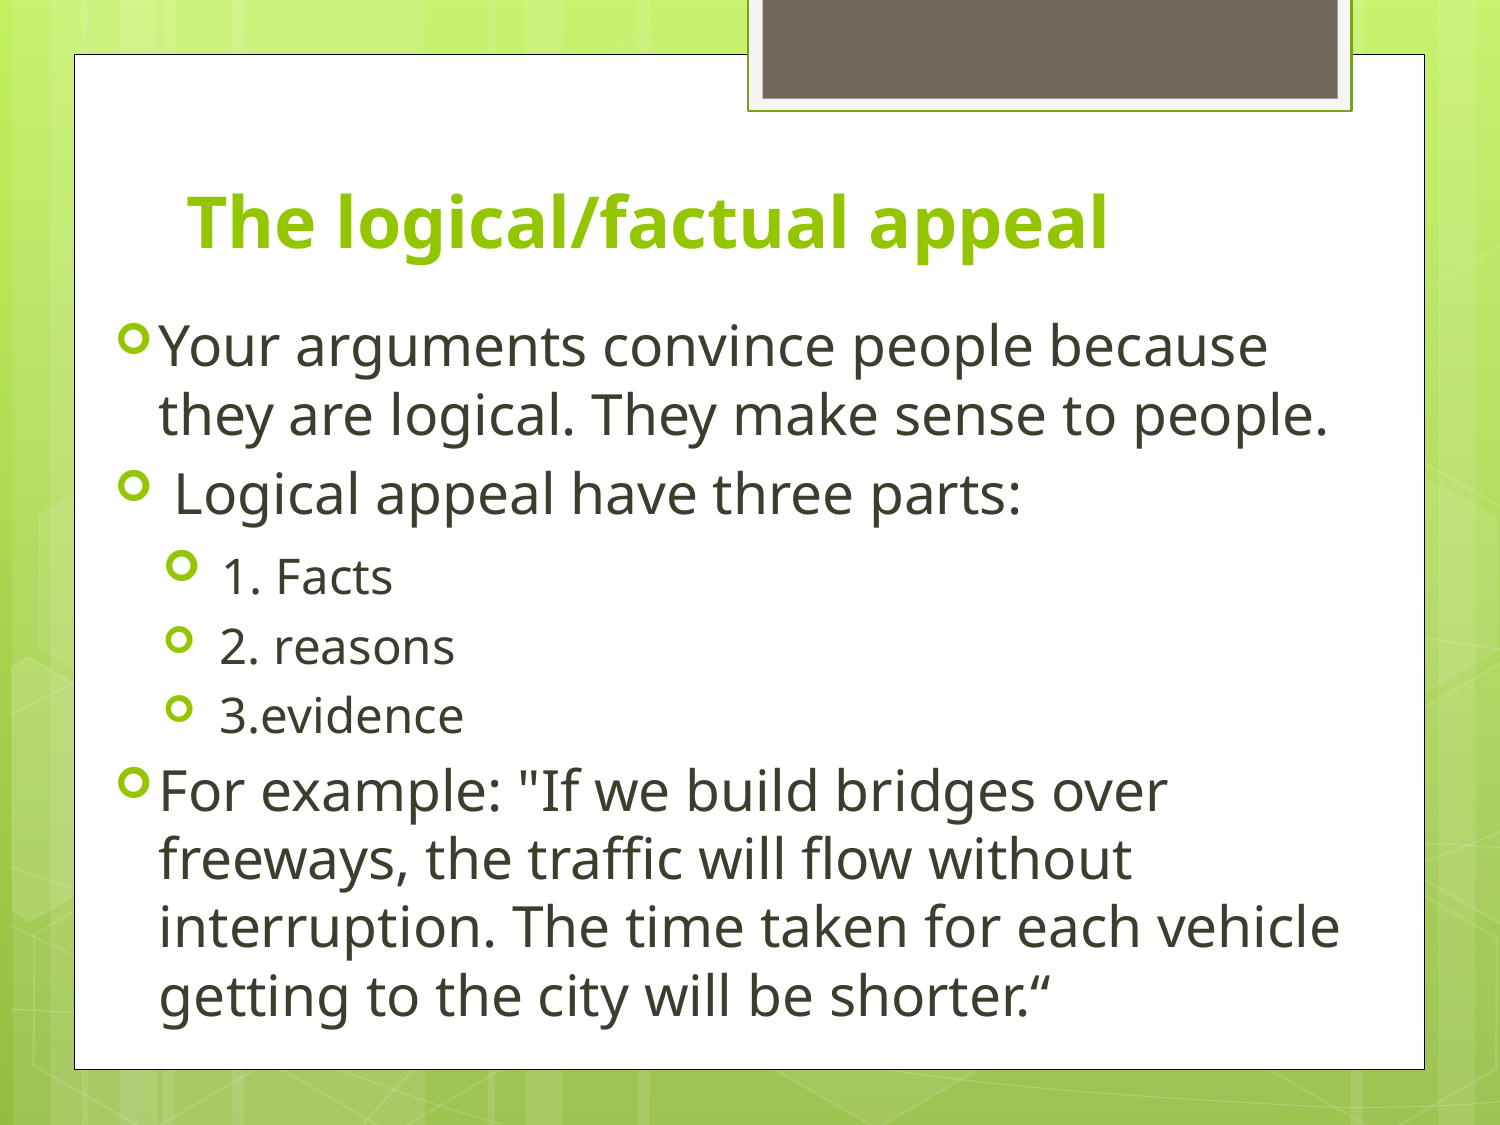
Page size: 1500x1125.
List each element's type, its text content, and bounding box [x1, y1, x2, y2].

title The logical/factual appeal [171, 168, 1324, 302]
list Your arguments convince people because they are logical. They make sense to people. Logical appeal have three parts: 1. Facts 2. reasons 3.evidence For example: "If we build bridges over freeways, the traffic will flow without interruption. The time taken for each vehicle getting to the city will be shorter.“ [88, 302, 1412, 1047]
